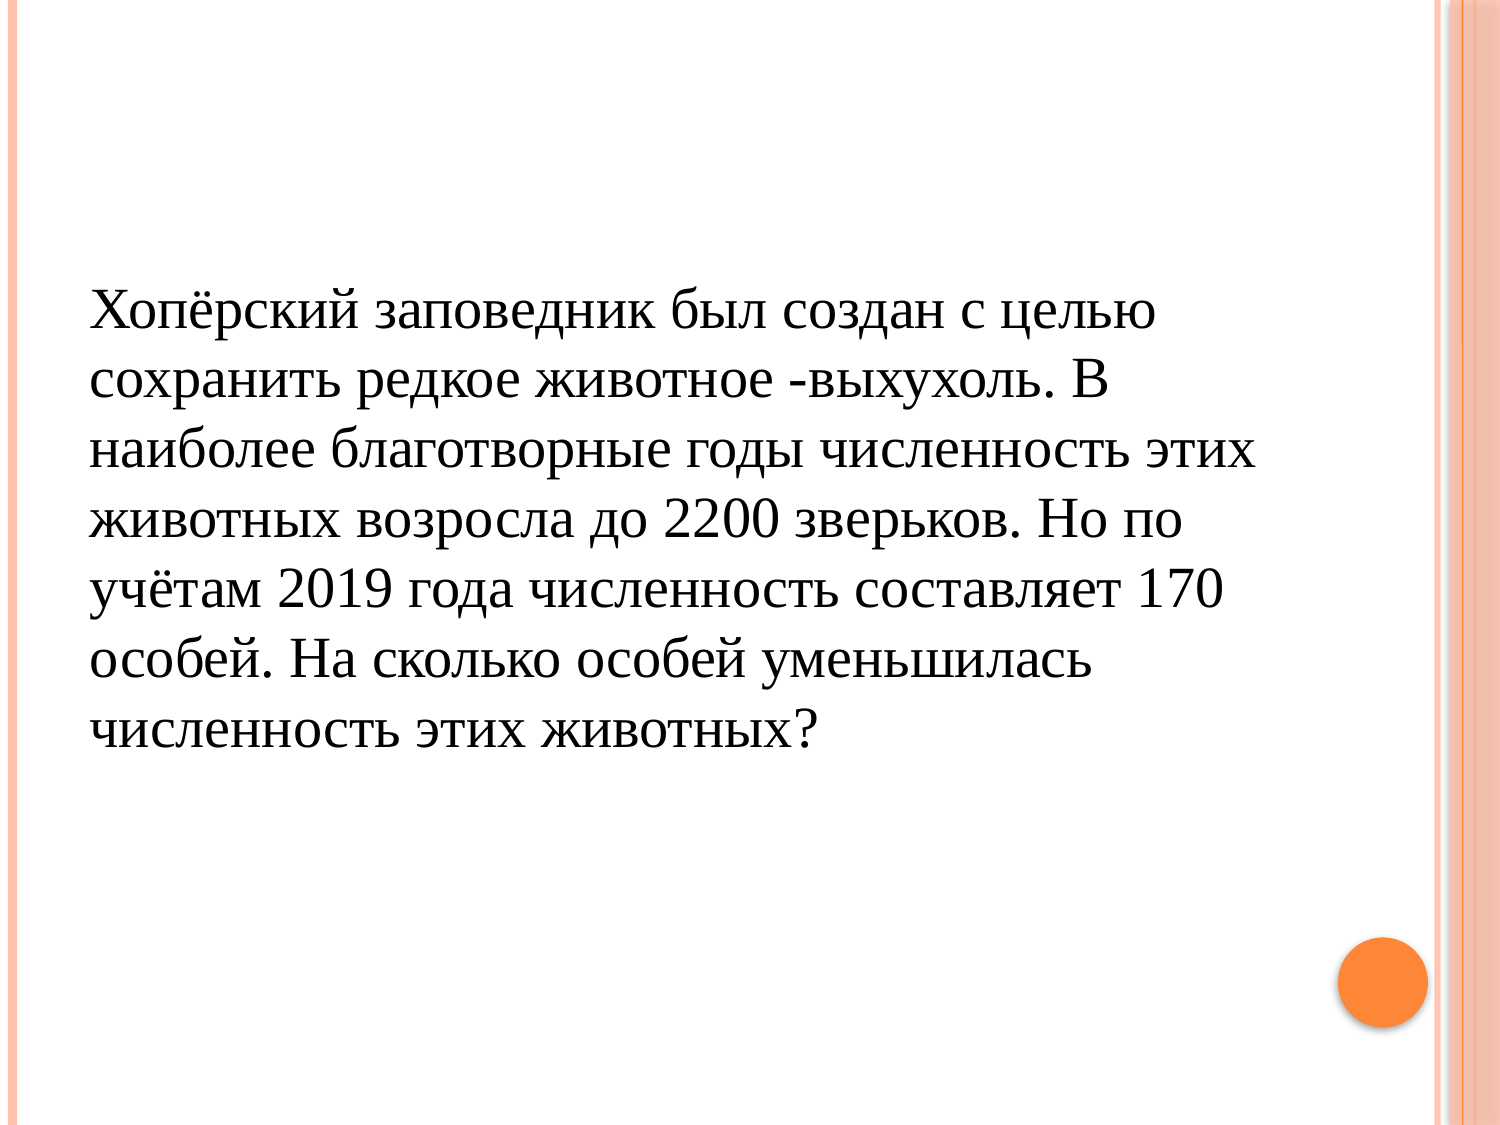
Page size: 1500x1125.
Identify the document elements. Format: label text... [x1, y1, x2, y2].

list Хопёрский заповедник был создан с целью сохранить редкое животное -выхухоль. В наиболее благотворные годы численность этих животных возросла до 2200 зверьков. Но по учётам 2019 года численность составляет 170 особей. На сколько особей уменьшилась численность этих животных? [75, 262, 1300, 1062]
